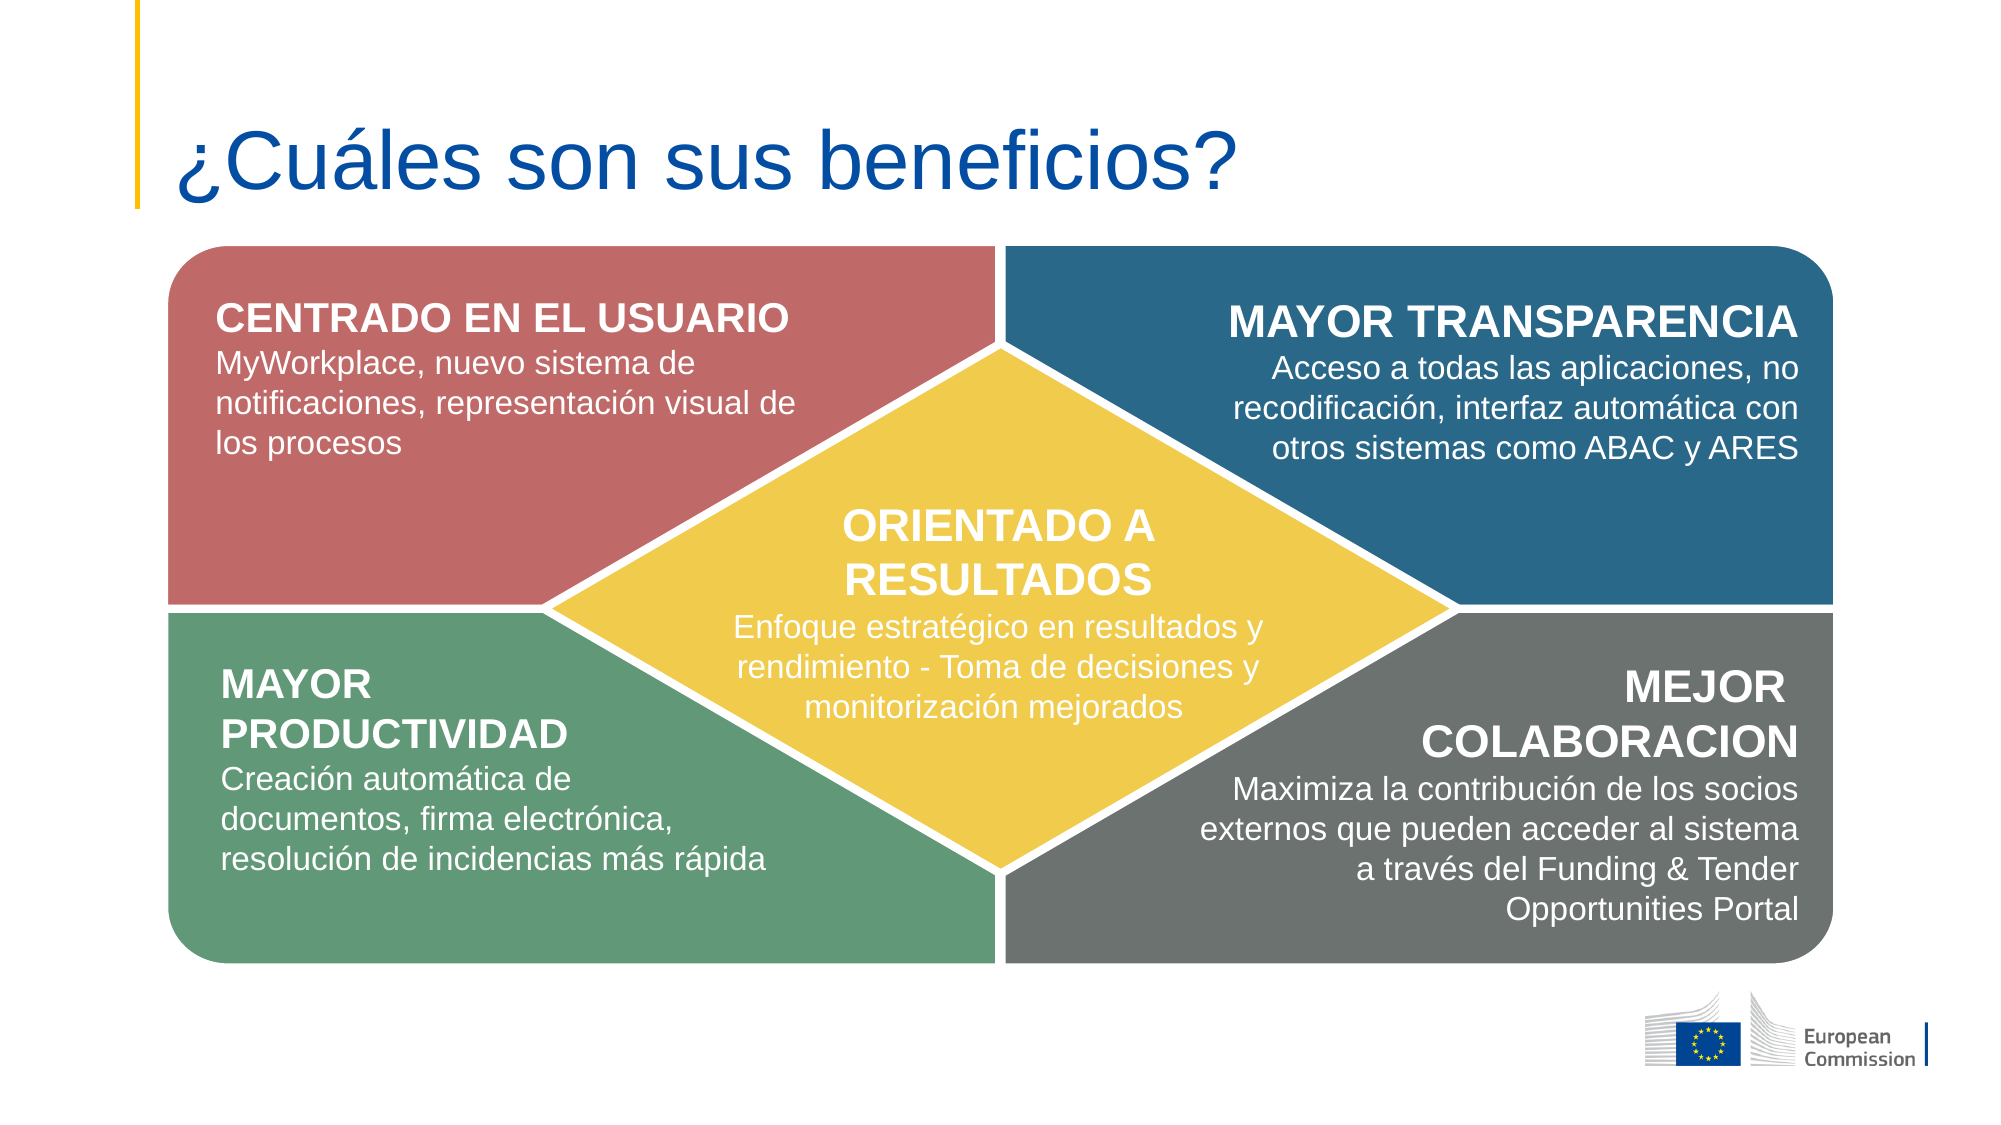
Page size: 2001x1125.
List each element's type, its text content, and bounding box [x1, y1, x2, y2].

text_box MAYOR TRANSPARENCIA Acceso a todas las aplicaciones, no recodificación, interfaz automática con otros sistemas como ABAC y ARES [1142, 283, 1808, 474]
text_box [543, 516, 703, 649]
text_box [747, 343, 1254, 490]
text_box [778, 729, 1165, 874]
text_box [164, 241, 1000, 608]
text_box ORIENTADO A RESULTADOS Enfoque estratégico en resultados y rendimiento - Toma de decisiones y monitorización mejorados [703, 490, 1294, 729]
text_box [1001, 241, 1838, 608]
text_box [1294, 513, 1459, 649]
text_box MAYOR PRODUCTIVIDAD Creación automática de documentos, firma electrónica, resolución de incidencias más rápida [213, 649, 778, 885]
text_box CENTRADO EN EL USUARIO MyWorkplace, nuevo sistema de notificaciones, representación visual de los procesos [207, 283, 810, 469]
text_box [1001, 608, 1838, 968]
text_box [164, 608, 1000, 968]
text_box MEJOR COLABORACION Maximiza la contribución de los socios externos que pueden acceder al sistema a través del Funding & Tender Opportunities Portal [1165, 649, 1808, 935]
title ¿Cuáles son sus beneficios? [159, 79, 1885, 208]
picture [1645, 991, 1928, 1066]
